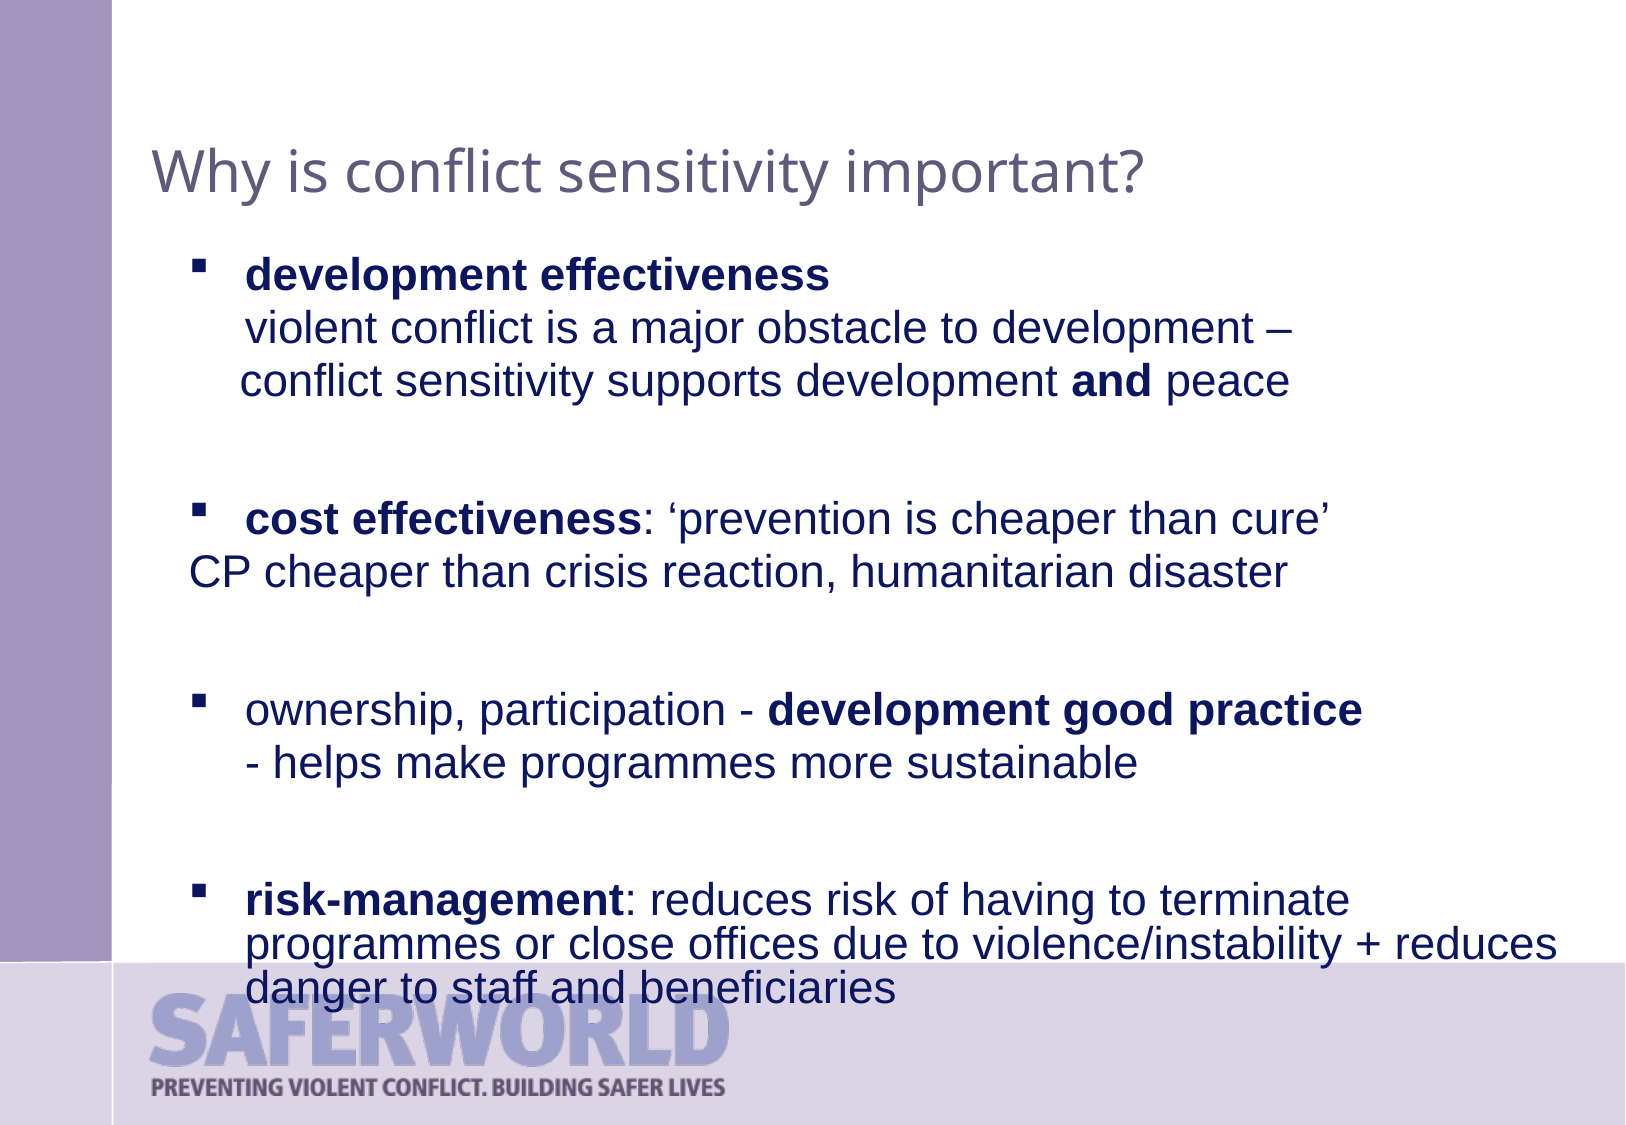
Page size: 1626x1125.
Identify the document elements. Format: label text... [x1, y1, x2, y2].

title Why is conflict sensitivity important? [151, 66, 1370, 204]
picture [149, 993, 729, 1096]
list development effectiveness violent conflict is a major obstacle to development – conflict sensitivity supports development and peace cost effectiveness: ‘prevention is cheaper than cure’ CP cheaper than crisis reaction, humanitarian disaster ownership, participation - development good practice - helps make programmes more sustainable risk-management: reduces risk of having to terminate programmes or close offices due to violence/instability + reduces danger to staff and beneficiaries [151, 255, 1569, 953]
